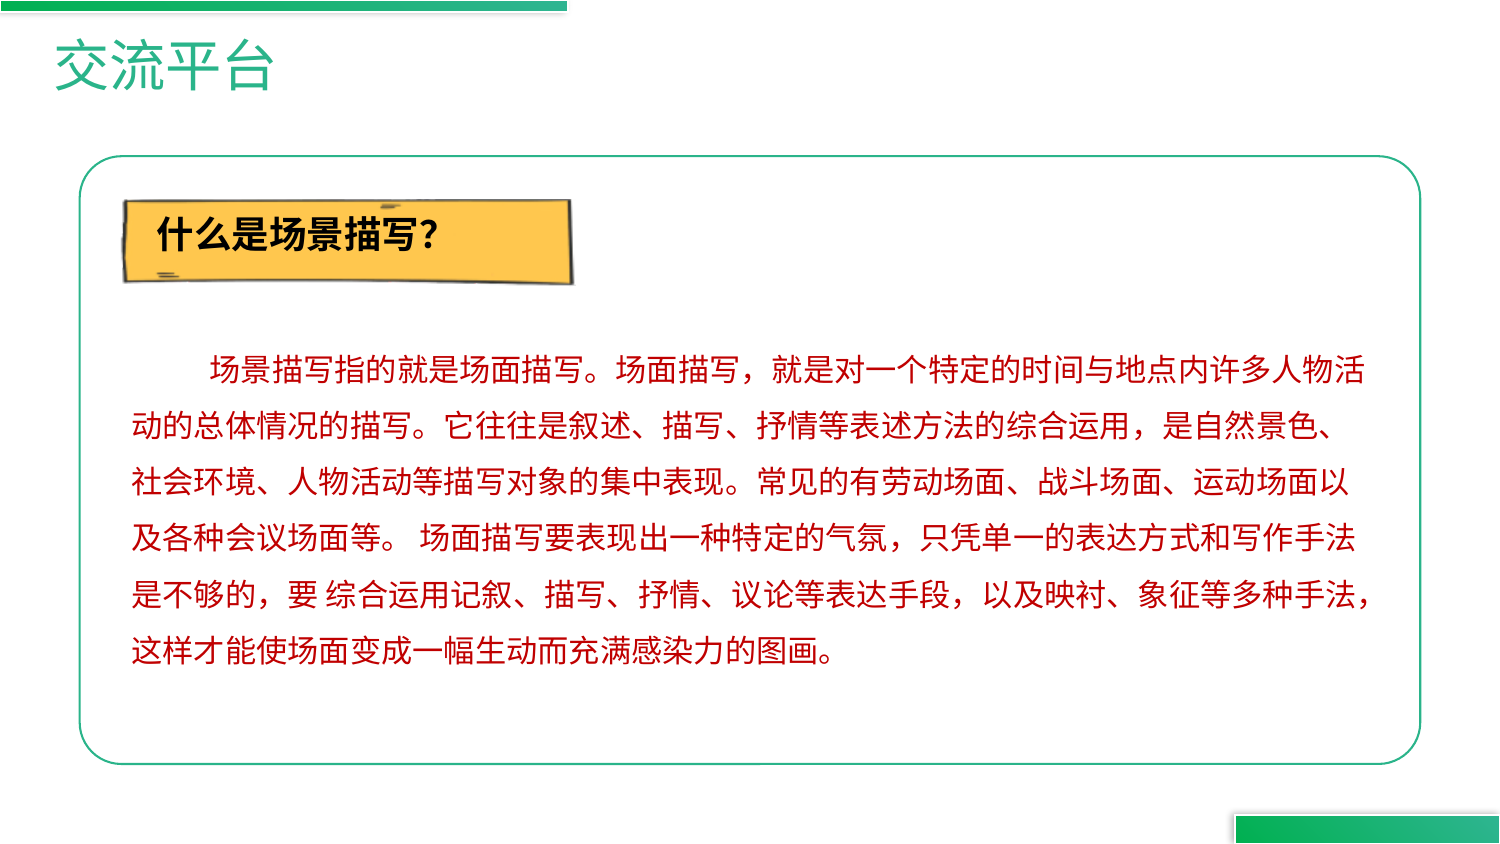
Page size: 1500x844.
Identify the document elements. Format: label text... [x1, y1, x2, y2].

list 交流平台 [41, 32, 382, 94]
text_box 场景描写指的就是场面描写。场面描写，就是对一个特定的时间与地点内许多人物活动的总体情况的描写。它往往是叙述、描写、抒情等表述方法的综合运用，是自然景色、社会环境、人物活动等描写对象的集中表现。常见的有劳动场面、战斗场面、运动场面以及各种会议场面等。 场面描写要表现出一种特定的气氛，只凭单一的表达方式和写作手法是不够的，要 综合运用记叙、描写、抒情、议论等表达手段，以及映衬、象征等多种手法，这样才能使场面变成一幅生动而充满感染力的图画。 [120, 326, 1388, 675]
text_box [112, 199, 576, 287]
